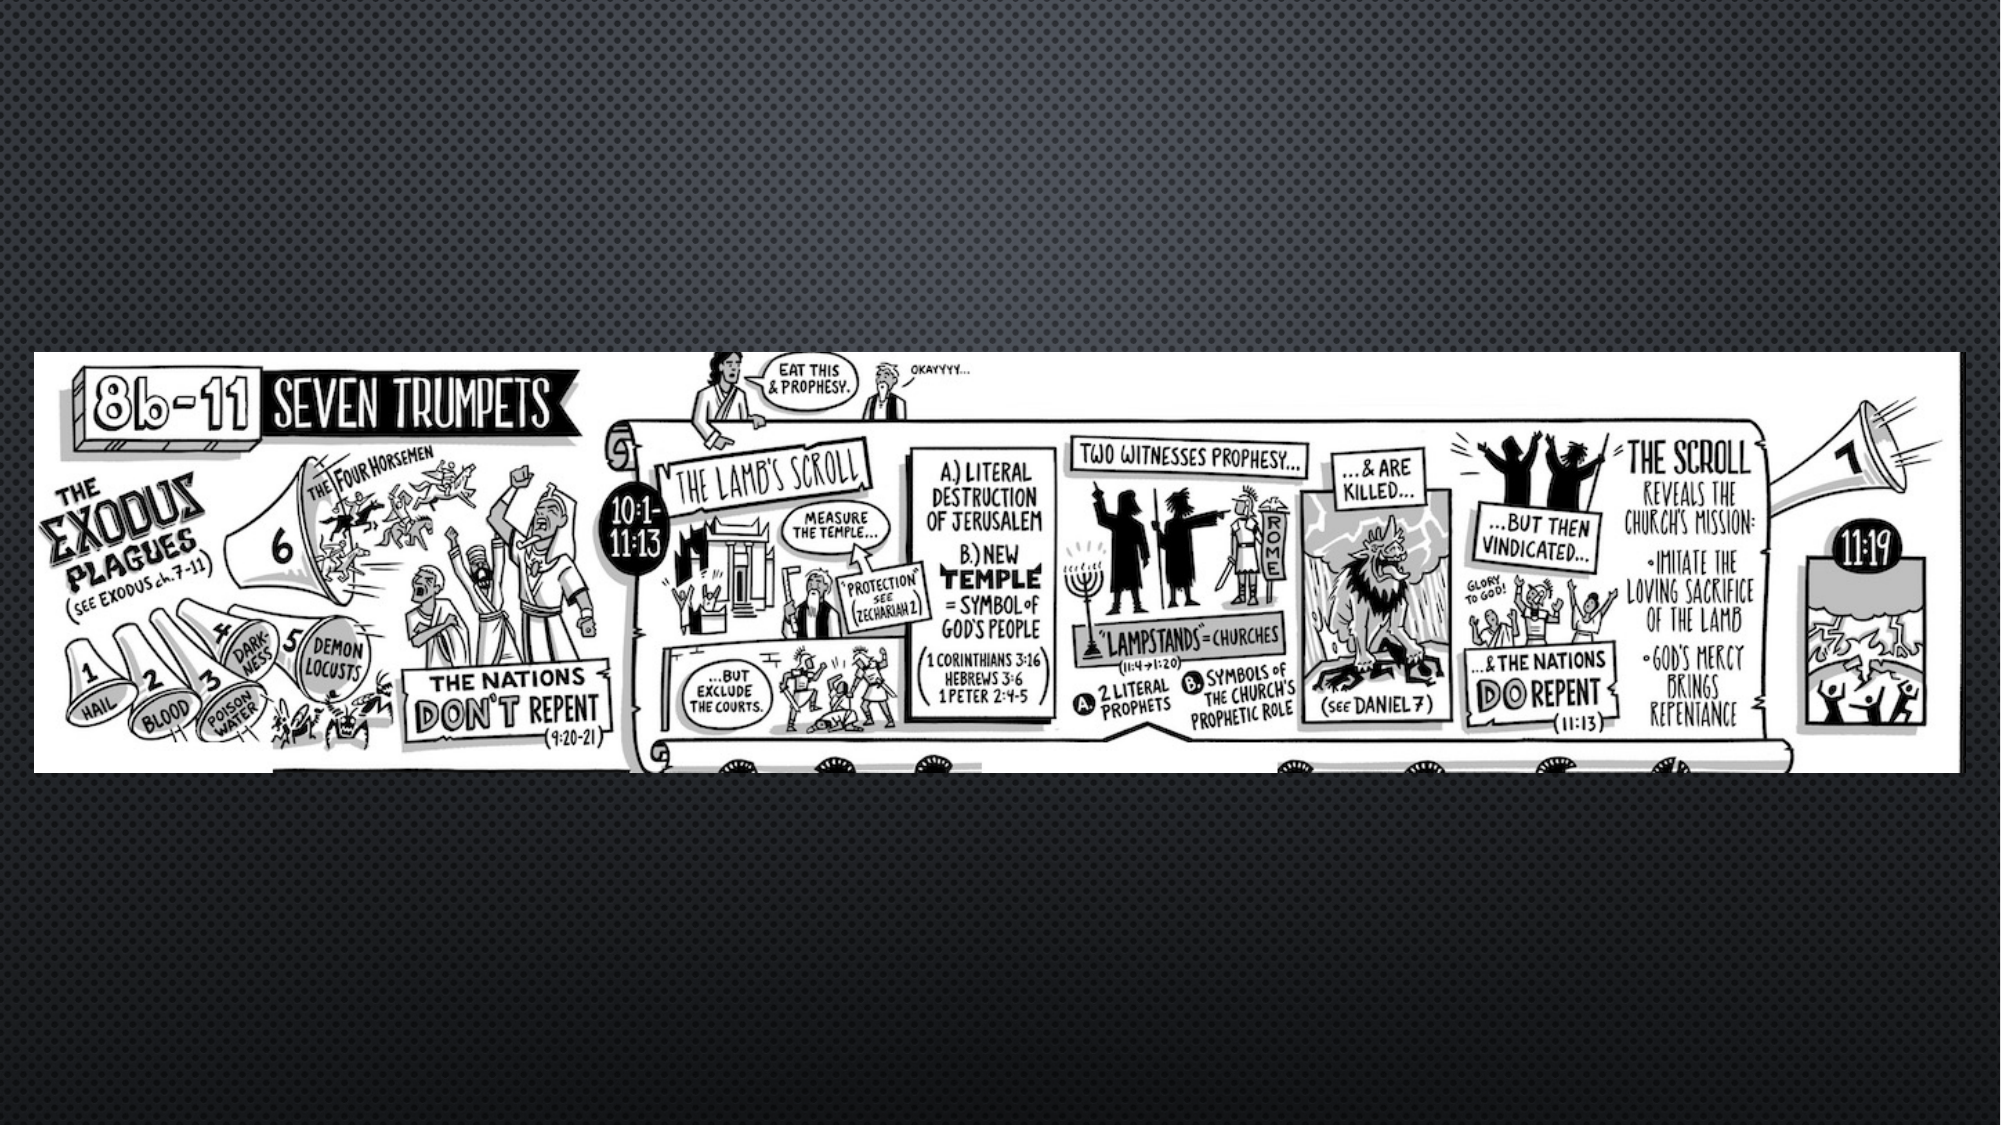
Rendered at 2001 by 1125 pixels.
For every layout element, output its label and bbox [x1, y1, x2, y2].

picture [33, 352, 1966, 773]
